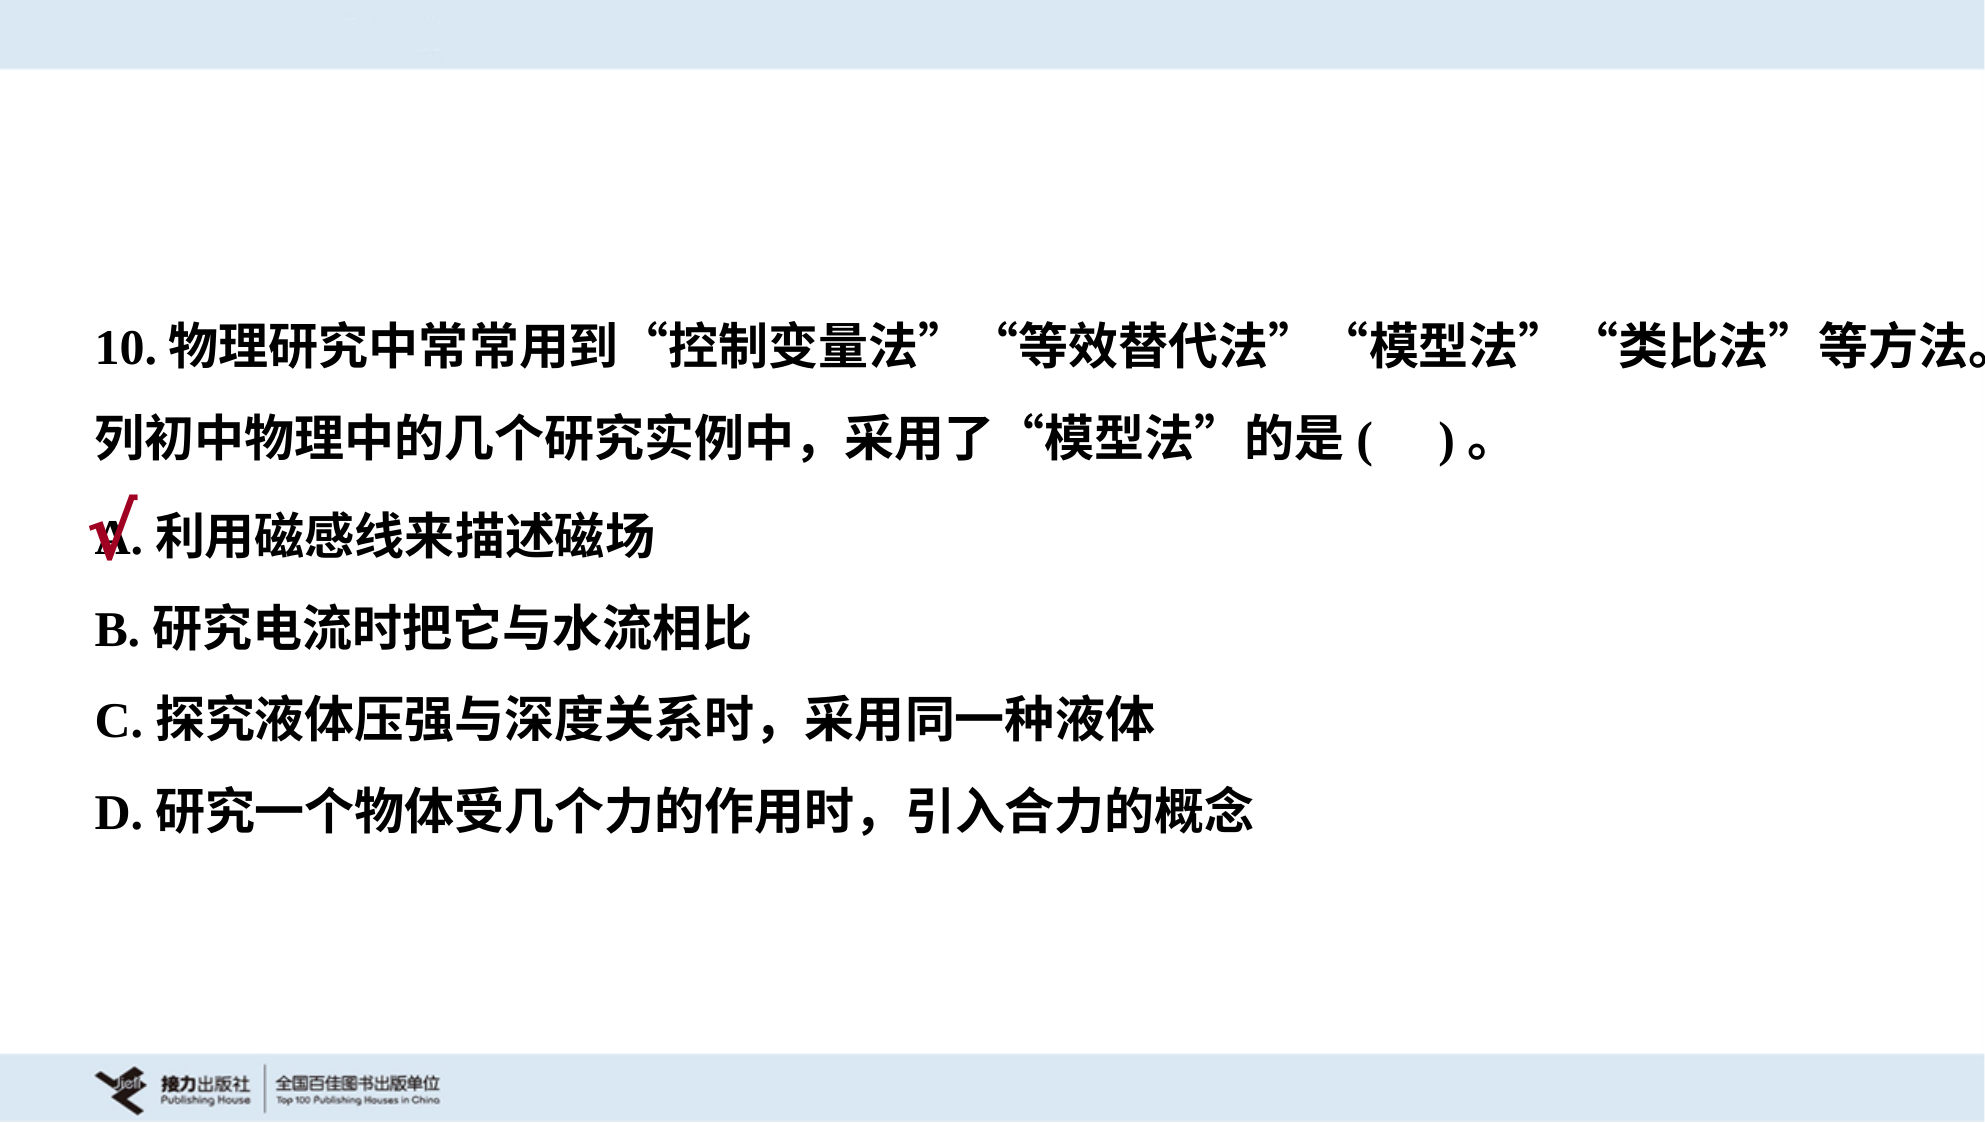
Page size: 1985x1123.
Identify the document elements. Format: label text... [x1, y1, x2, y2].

picture [0, 0, 1985, 1122]
text_box A.利用磁感线来描述磁场 B.研究电流时把它与水流相比 C.探究液体压强与深度关系时，采用同一种液体 D.研究一个物体受几个力的作用时，引入合力的概念 [94, 472, 1892, 840]
text_box √ [86, 482, 139, 575]
text_box 10.物理研究中常常用到“控制变量法”“等效替代法”“模型法”“类比法”等方法。下 列初中物理中的几个研究实例中，采用了“模型法”的是( )。 [94, 283, 1892, 467]
